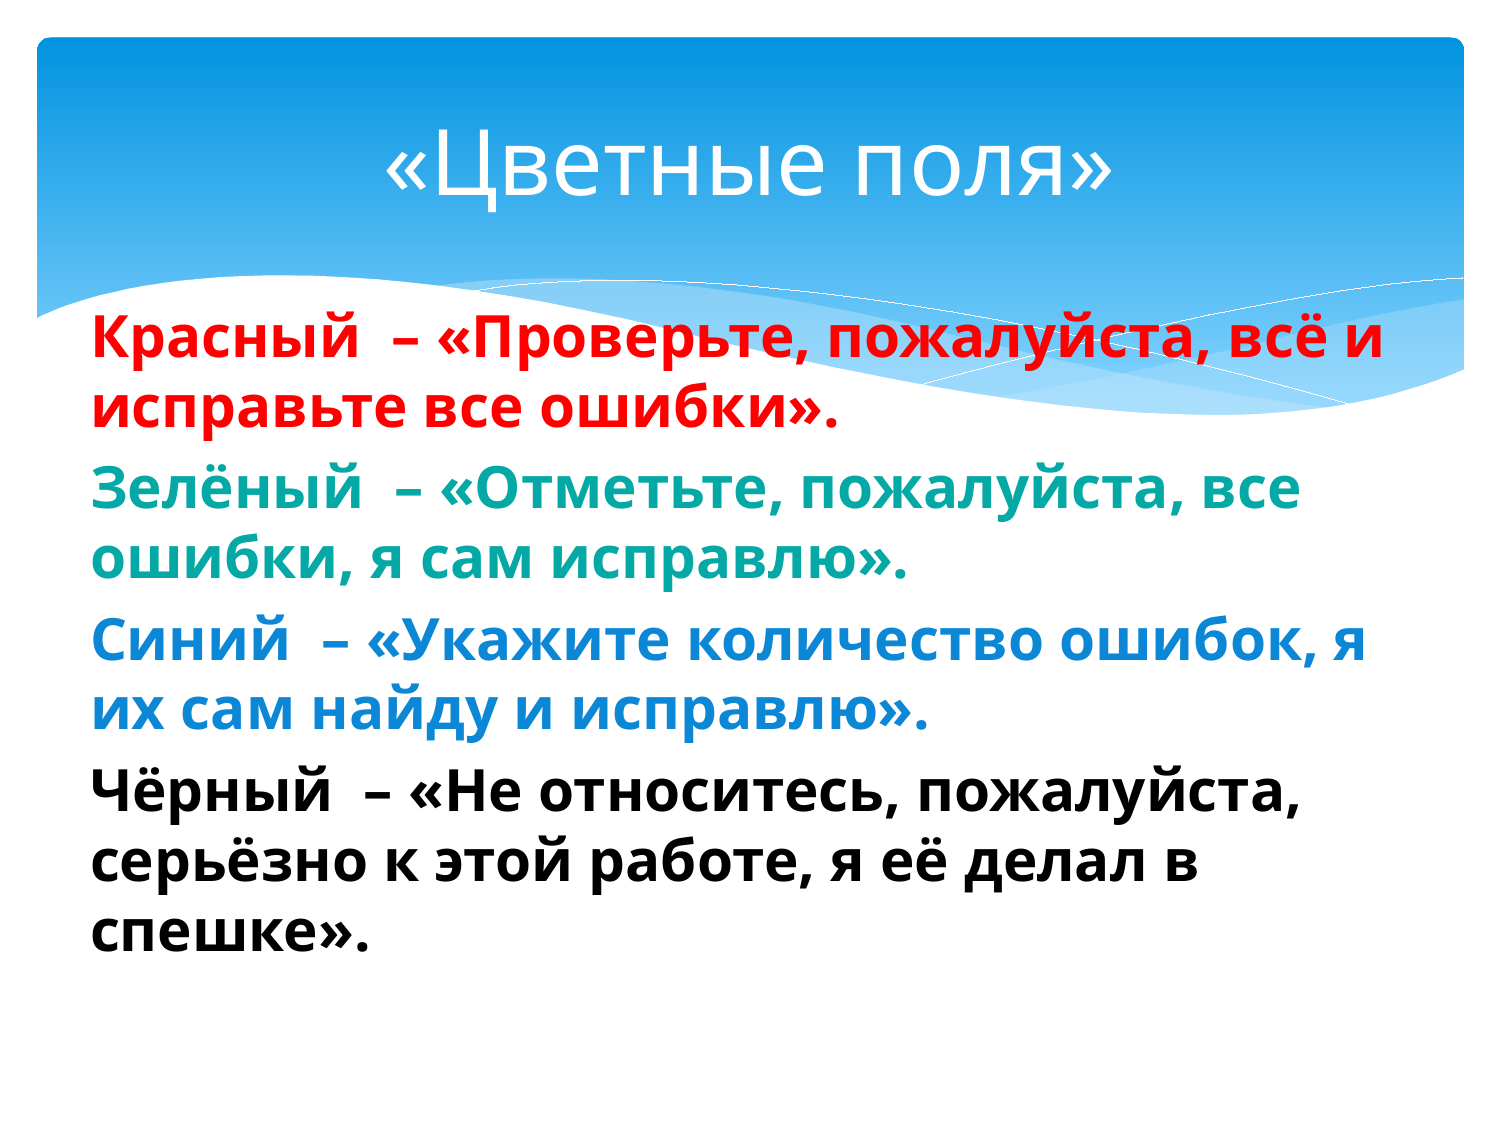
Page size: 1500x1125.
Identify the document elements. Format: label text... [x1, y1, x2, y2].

list Красный – «Проверьте, пожалуйста, всё и исправьте все ошибки». Зелёный – «Отметьте, пожалуйста, все ошибки, я сам исправлю». Синий – «Укажите количество ошибок, я их сам найду и исправлю». Чёрный – «Не относитесь, пожалуйста, серьёзно к этой работе, я её делал в спешке». [75, 261, 1425, 1005]
title «Цветные поля» [75, 55, 1425, 261]
